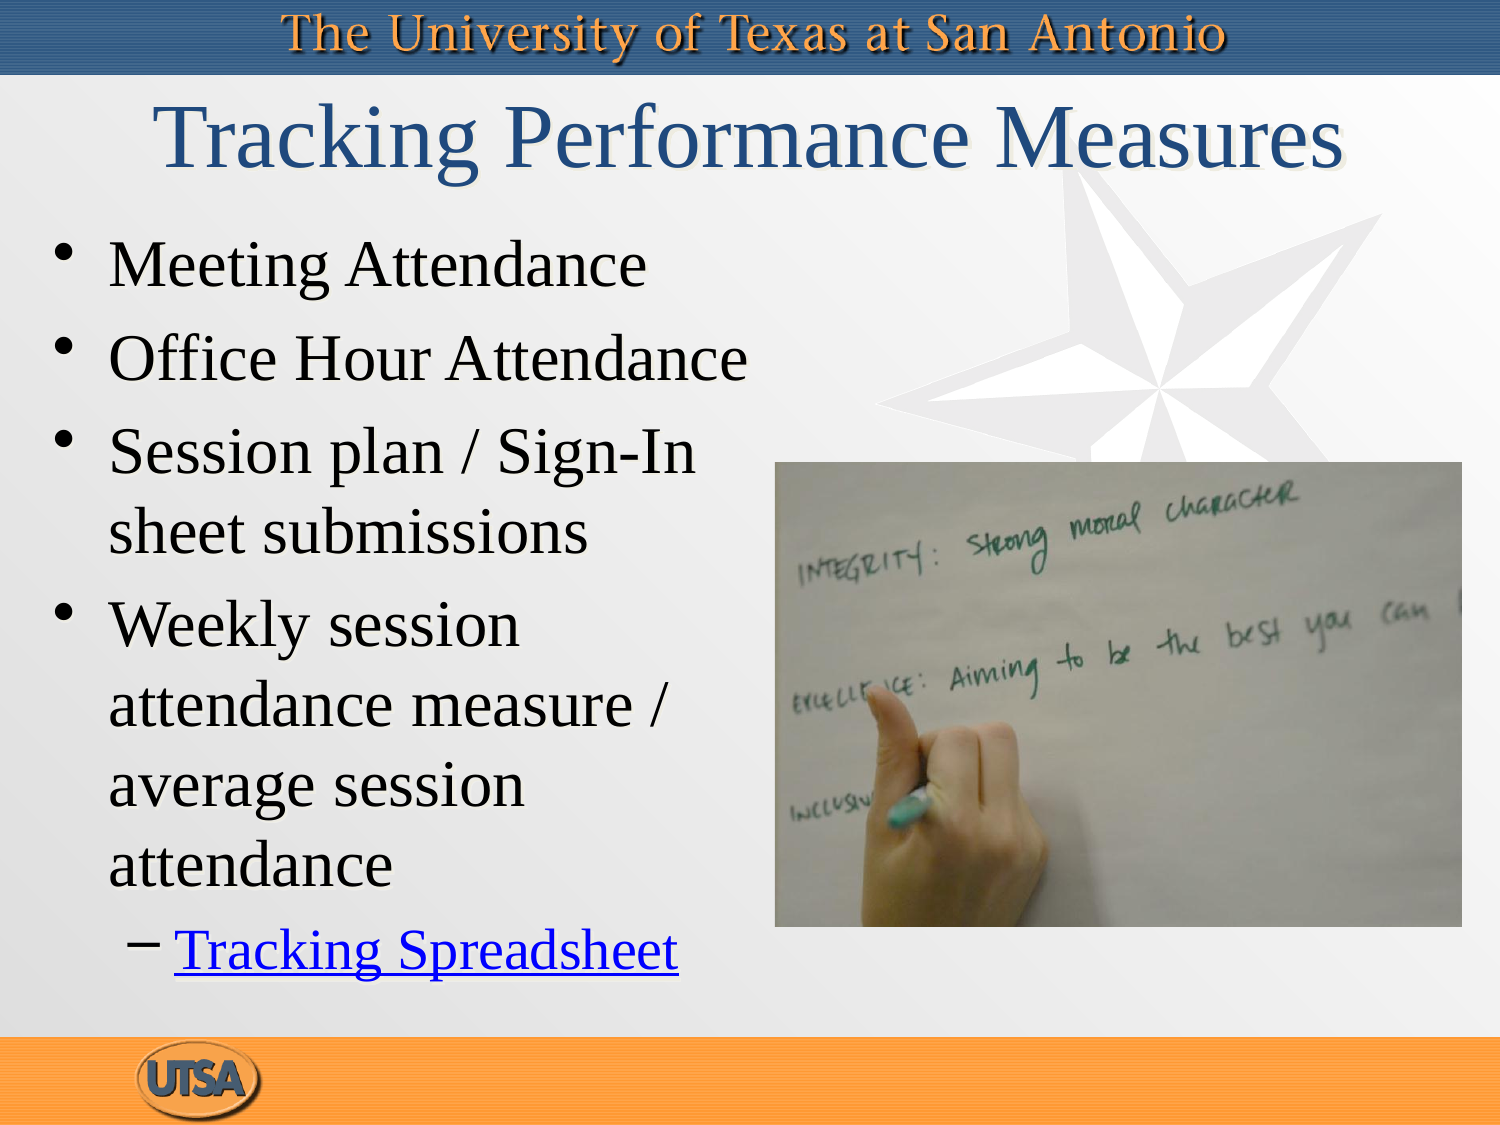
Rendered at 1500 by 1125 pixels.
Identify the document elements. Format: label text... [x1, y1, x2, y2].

picture [774, 462, 1500, 988]
list Meeting Attendance Office Hour Attendance Session plan / Sign-In sheet submissions Weekly session attendance measure / average session attendance Tracking Spreadsheet [37, 212, 826, 1051]
picture [0, 0, 1500, 75]
picture [0, 1037, 1500, 1125]
title Tracking Performance Measures [112, 62, 1388, 201]
